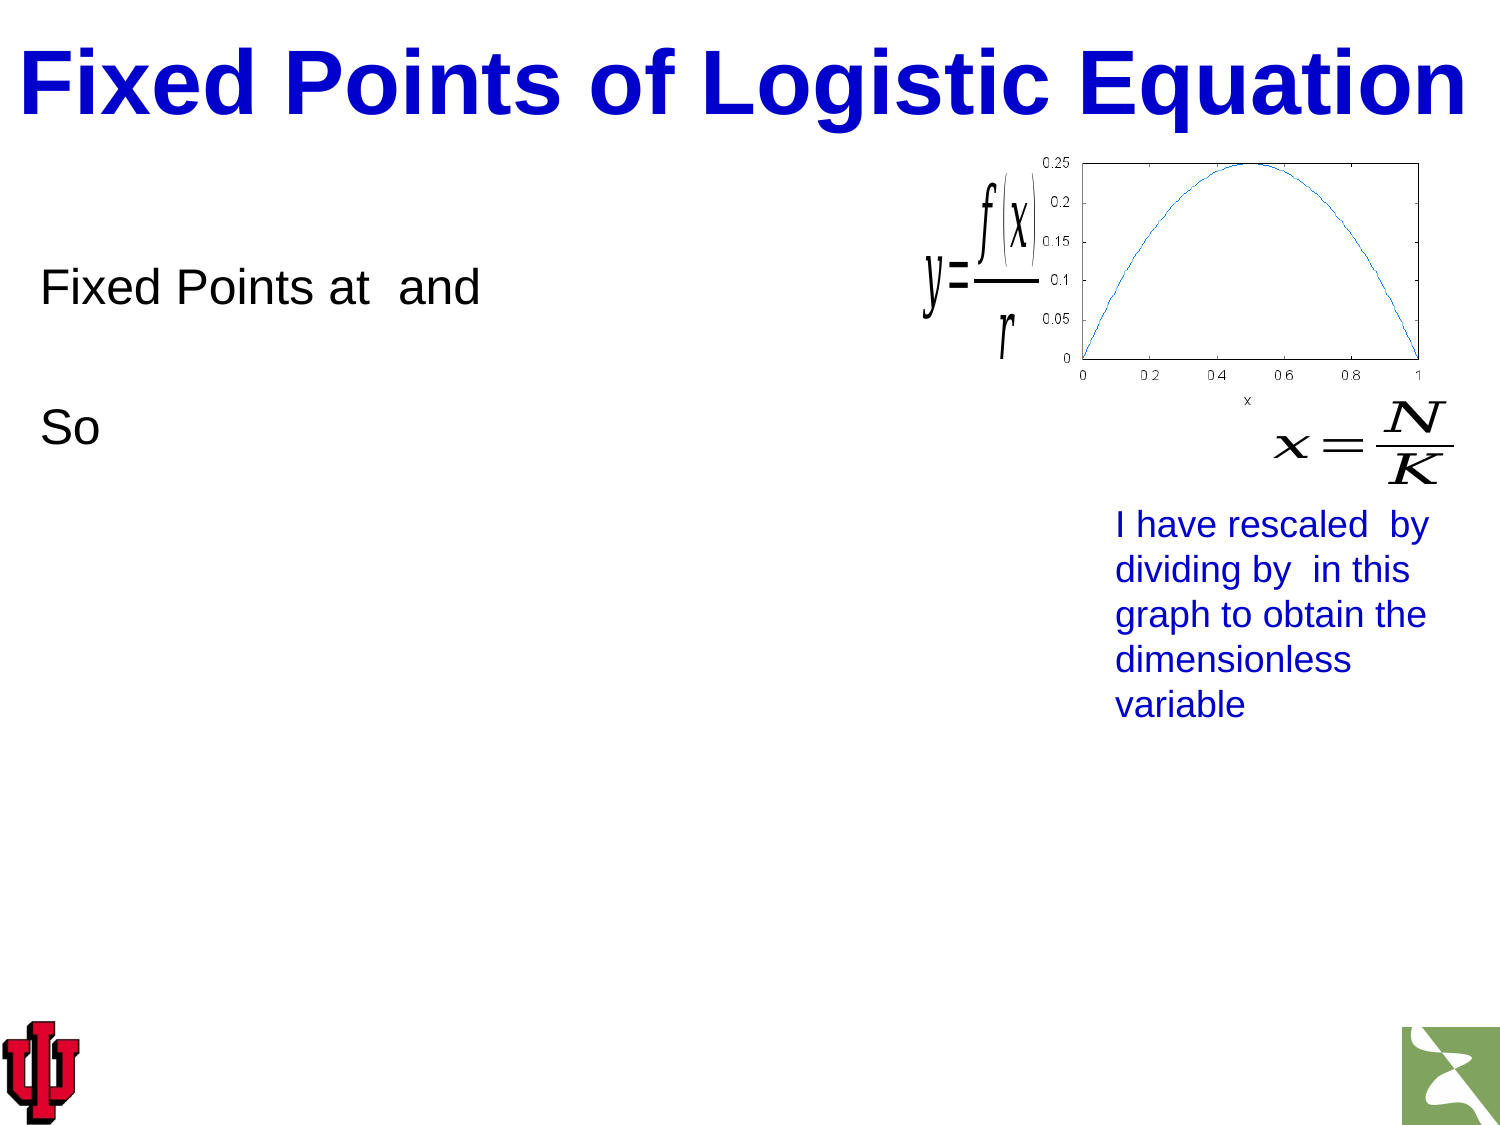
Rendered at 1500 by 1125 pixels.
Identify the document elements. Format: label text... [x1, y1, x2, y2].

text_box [922, 144, 1457, 496]
picture [1402, 1027, 1500, 1125]
title Fixed Points of Logistic Equation [0, 0, 1495, 159]
picture [0, 1020, 80, 1125]
